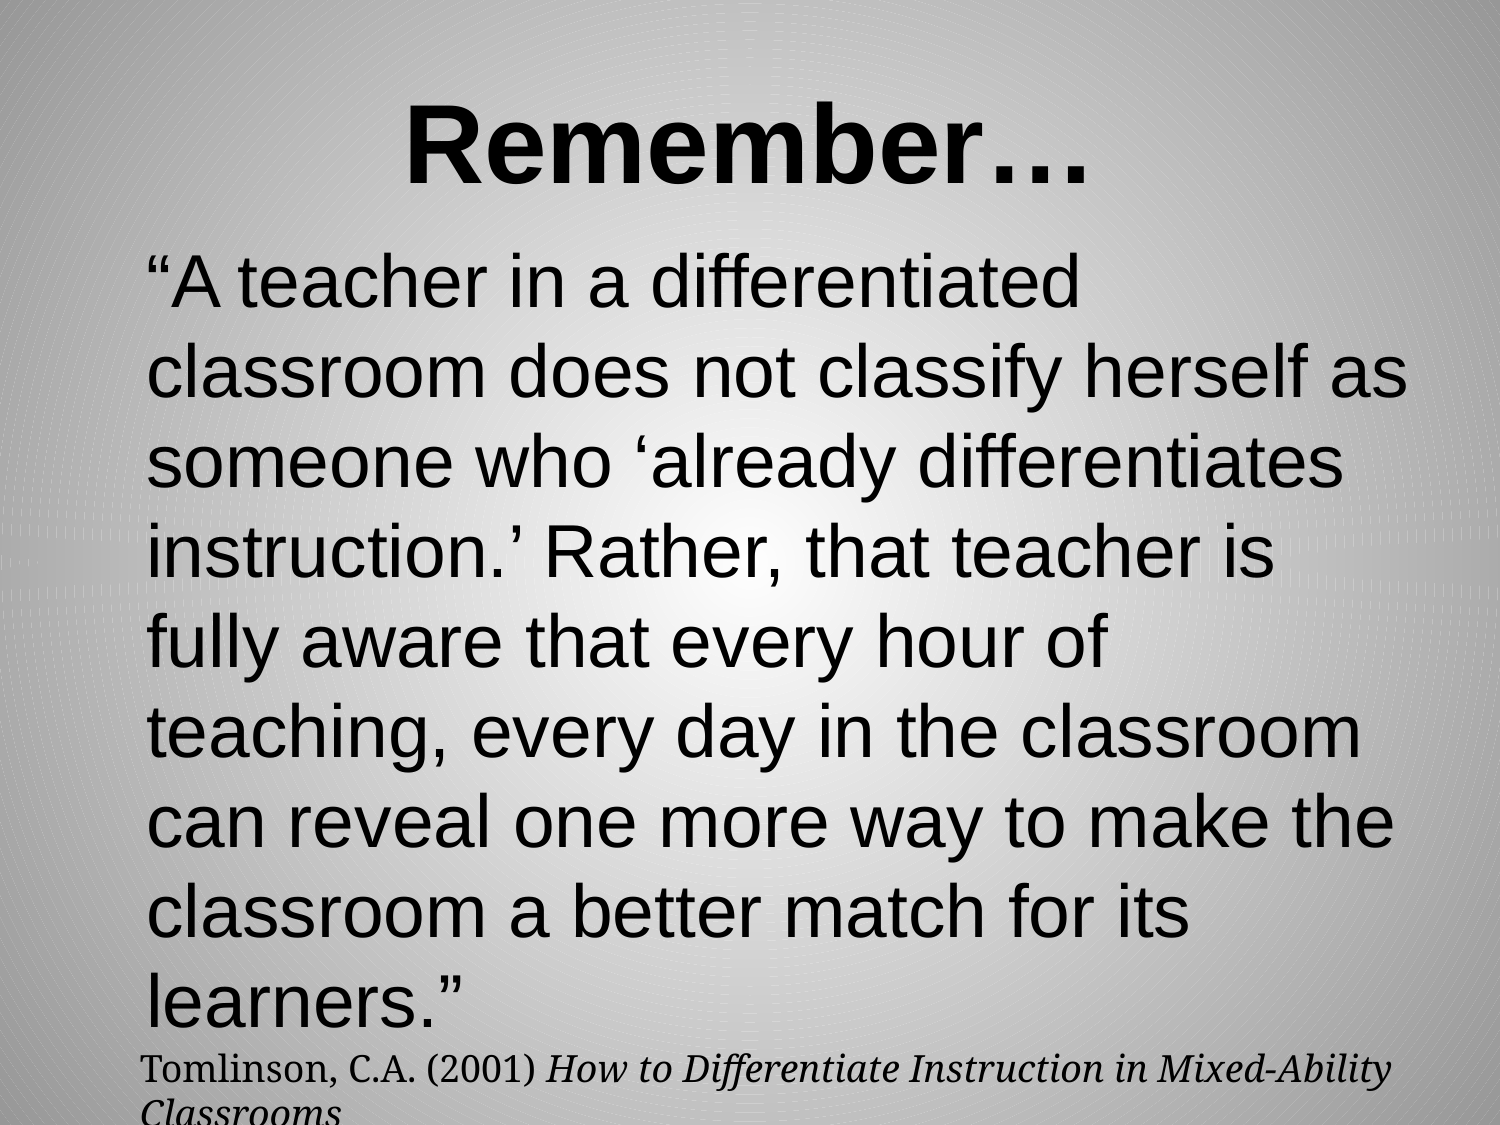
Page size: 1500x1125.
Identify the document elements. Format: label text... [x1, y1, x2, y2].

list “A teacher in a differentiated classroom does not classify herself as someone who ‘already differentiates instruction.’ Rather, that teacher is fully aware that every hour of teaching, every day in the classroom can reveal one more way to make the classroom a better match for its learners.” [74, 224, 1426, 968]
title Remember… [74, 44, 1426, 224]
text_box Tomlinson, C.A. (2001) How to Differentiate Instruction in Mixed-Ability Classrooms [125, 1037, 1500, 1125]
